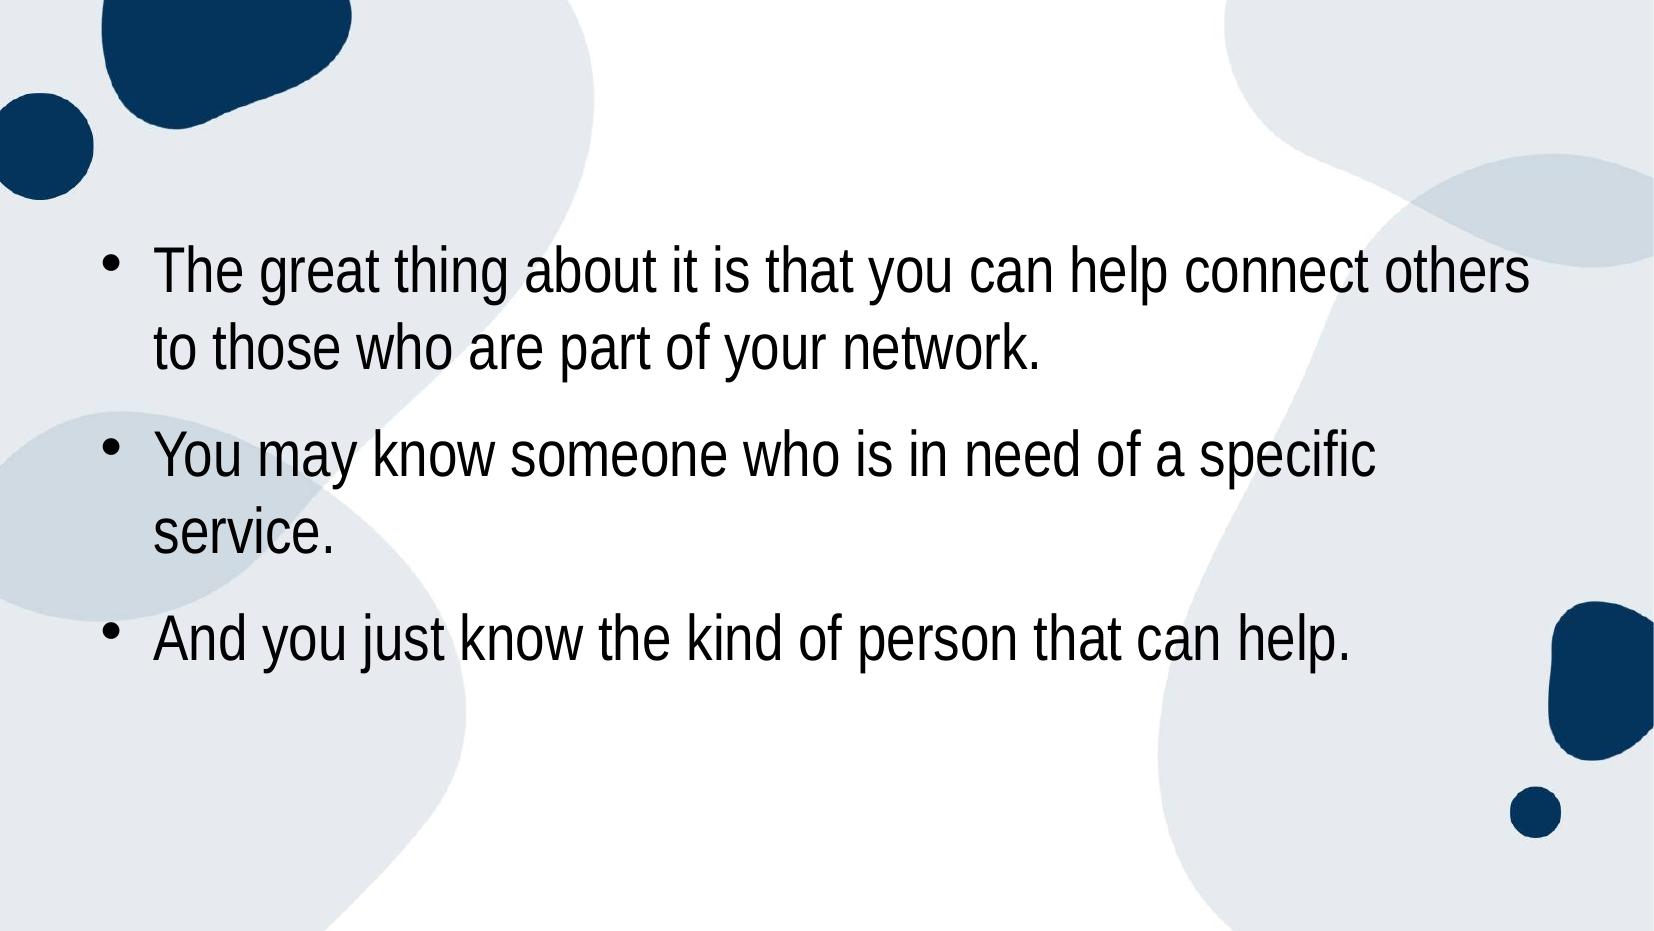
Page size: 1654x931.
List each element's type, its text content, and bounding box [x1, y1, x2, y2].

picture [0, 0, 1654, 931]
list The great thing about it is that you can help connect others to those who are part of your network. You may know someone who is in need of a specific service. And you just know the kind of person that can help. [82, 227, 1571, 703]
